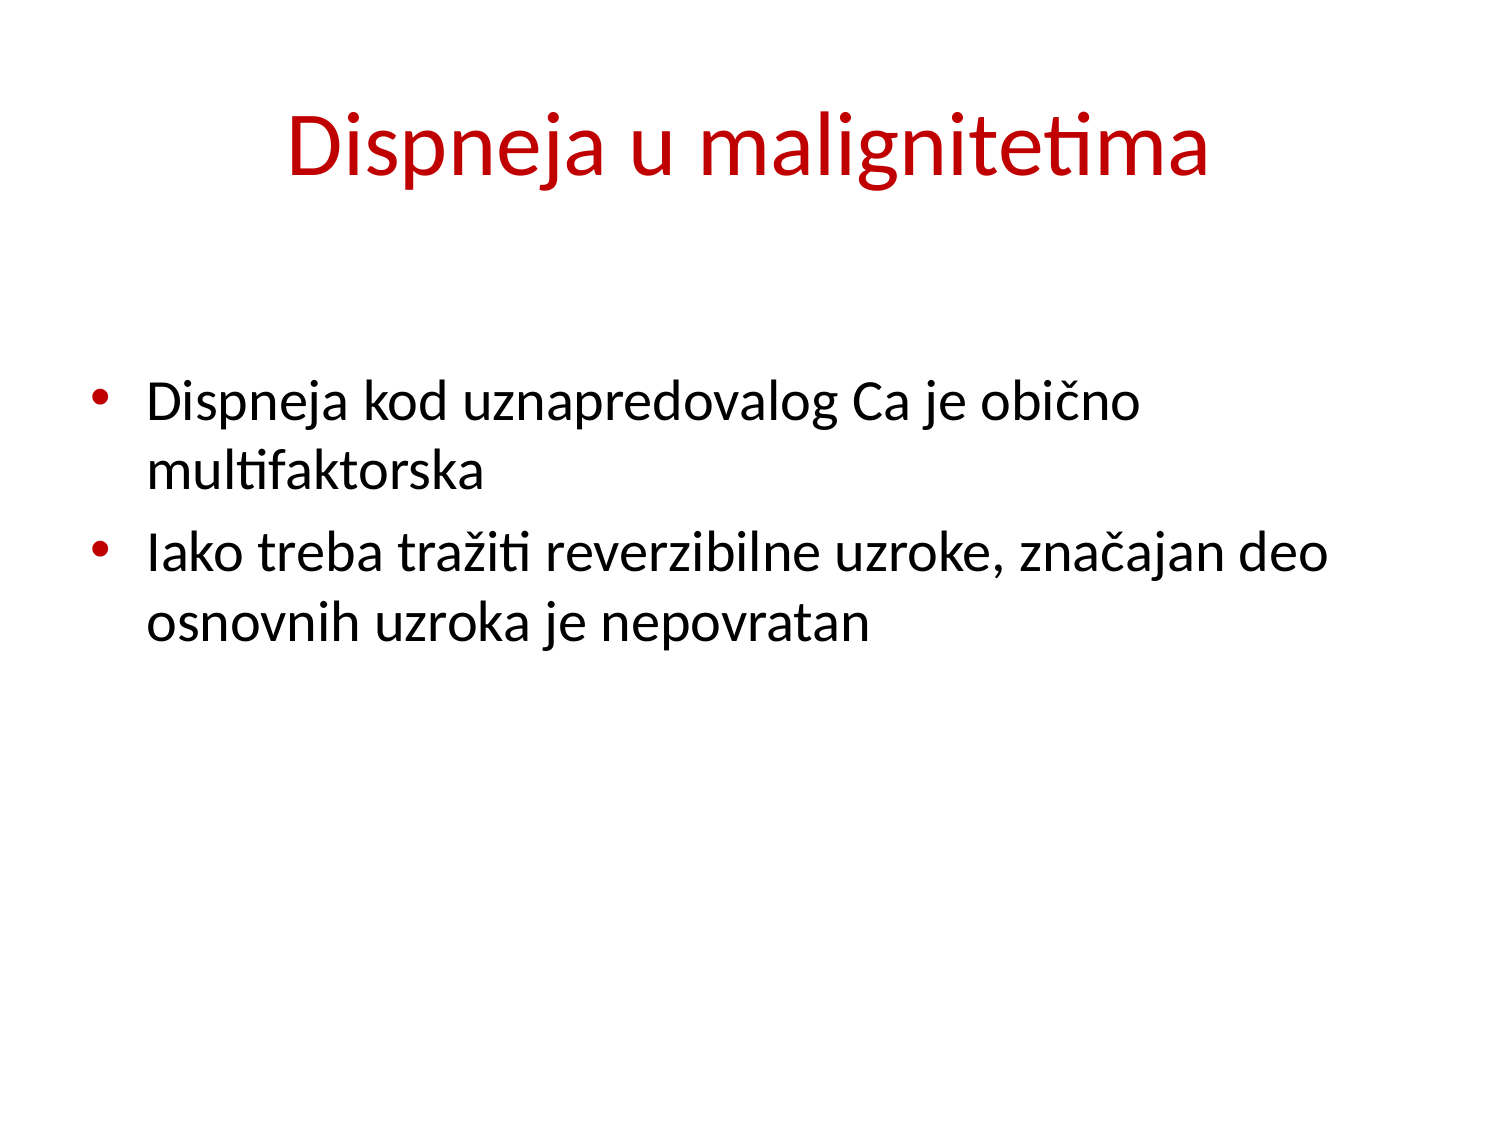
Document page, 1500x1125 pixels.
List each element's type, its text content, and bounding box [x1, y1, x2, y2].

title Dispneja u malignitetima [75, 45, 1425, 233]
list Dispneja kod uznapredovalog Ca je obično multifaktorska Iako treba tražiti reverzibilne uzroke, značajan deo osnovnih uzroka je nepovratan [75, 262, 1425, 1005]
